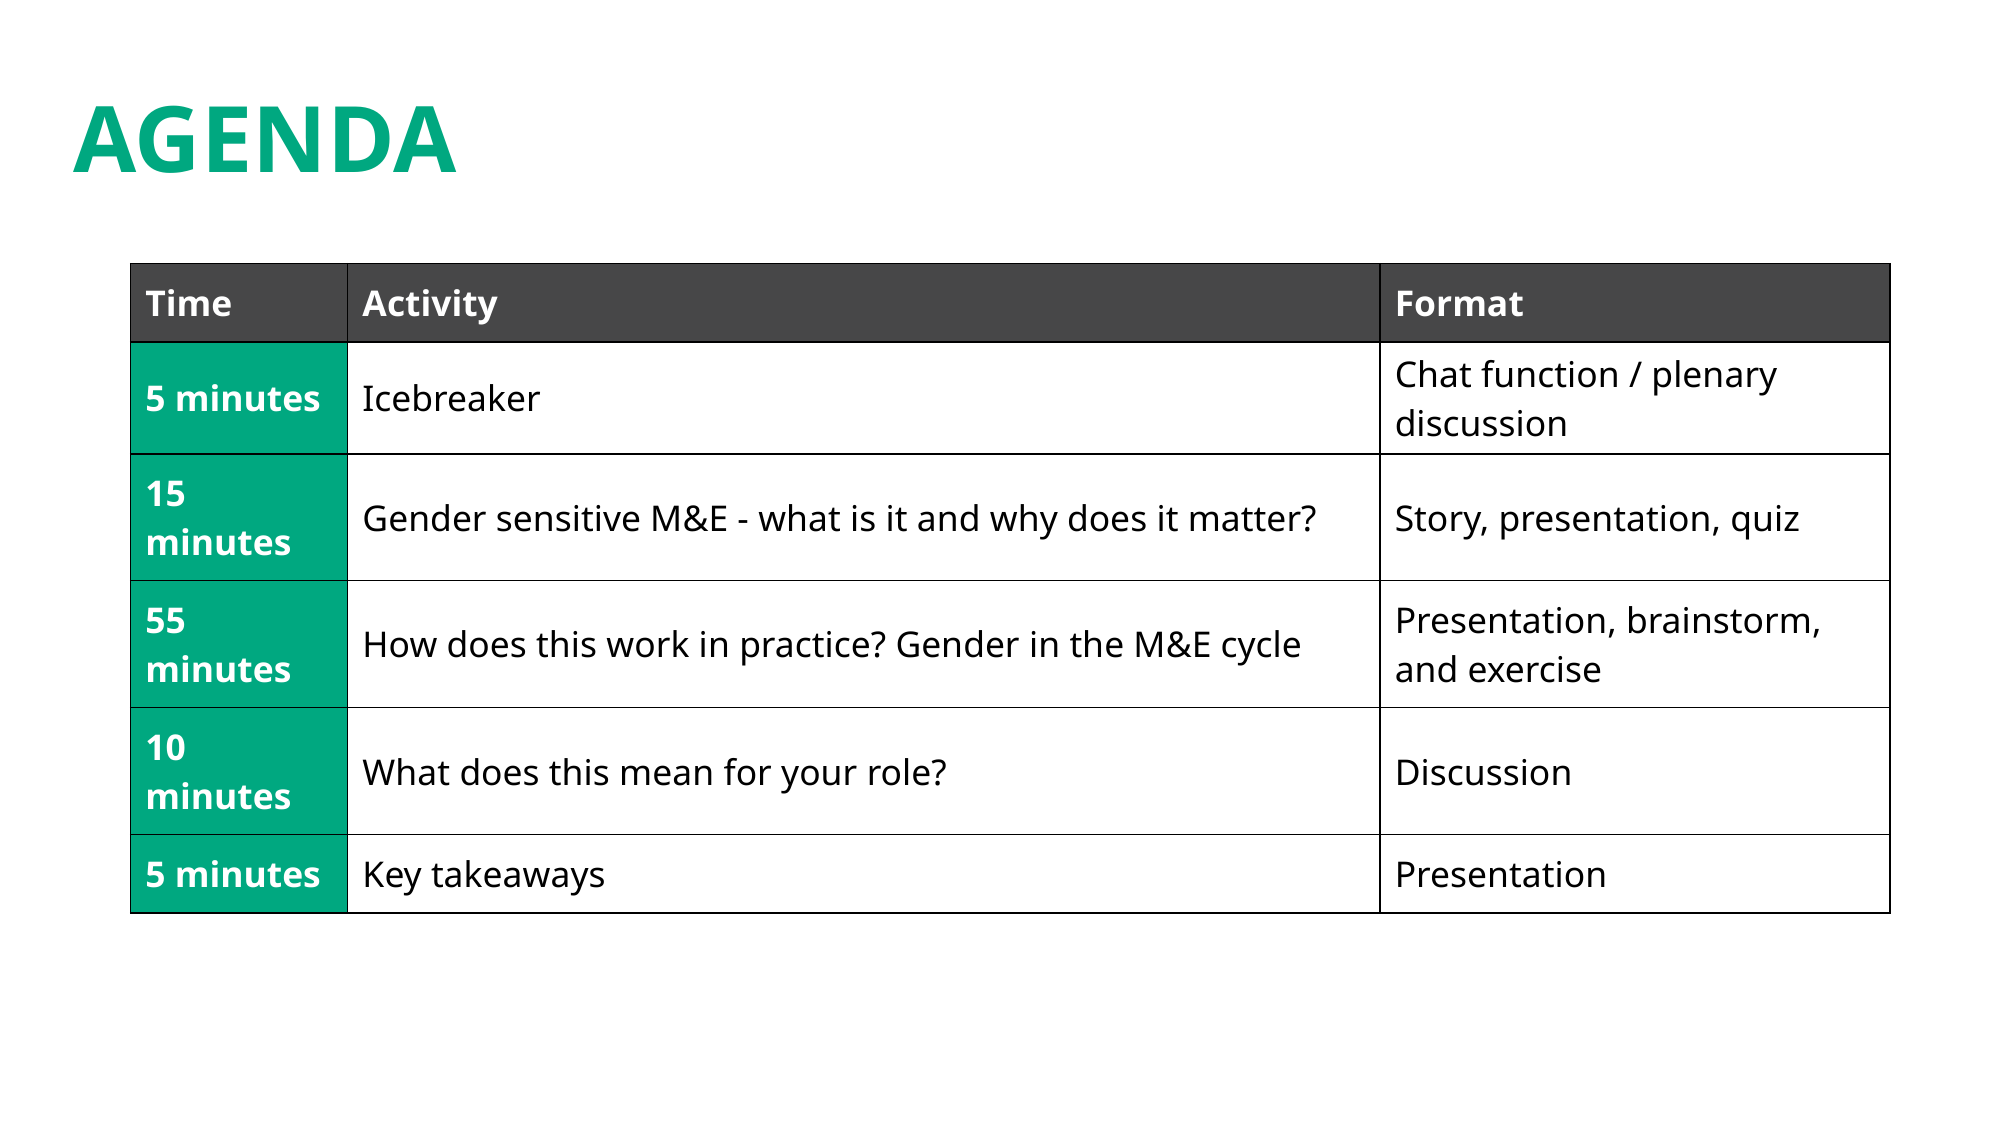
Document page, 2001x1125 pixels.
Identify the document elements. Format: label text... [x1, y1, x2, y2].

table_cell 10 minutes [131, 708, 347, 834]
table_cell 55 minutes [131, 581, 347, 707]
table_cell How does this work in practice? Gender in the M&E cycle [348, 581, 1379, 707]
table_cell Discussion [1381, 708, 1889, 834]
table_cell Presentation [1381, 835, 1889, 912]
table_cell Story, presentation, quiz [1381, 455, 1889, 580]
table_cell Presentation, brainstorm, and exercise [1381, 581, 1889, 707]
table_cell Chat function / plenary discussion [1381, 343, 1889, 453]
table_cell Gender sensitive M&E - what is it and why does it matter? [348, 455, 1379, 580]
table_cell Key takeaways [348, 835, 1379, 912]
table_cell 15 minutes [131, 455, 347, 580]
table_header Activity [348, 264, 1379, 341]
table_cell 5 minutes [131, 835, 347, 912]
table_cell 5 minutes [131, 343, 347, 453]
table_cell Icebreaker [348, 343, 1379, 453]
table_cell What does this mean for your role? [348, 708, 1379, 834]
title AGENDA [58, 33, 1784, 252]
table_header Time [131, 264, 347, 341]
table_header Format [1381, 264, 1889, 341]
